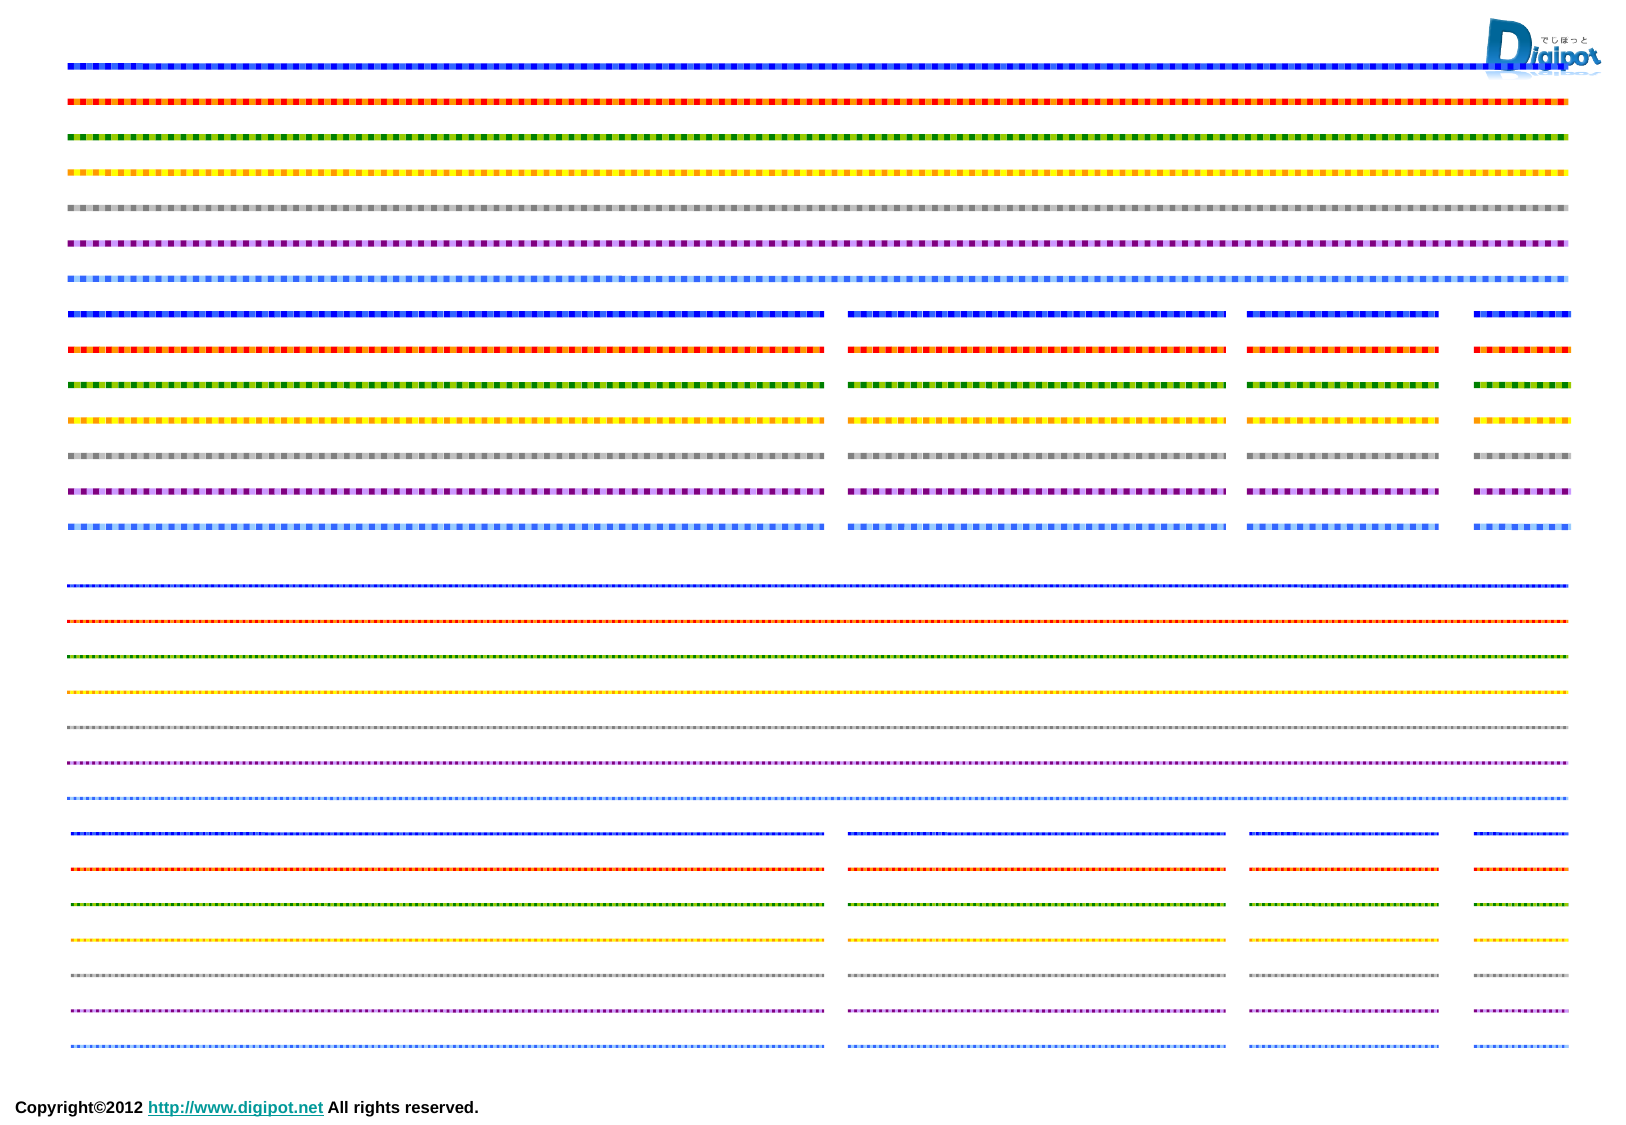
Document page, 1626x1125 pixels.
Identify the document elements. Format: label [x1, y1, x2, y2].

picture [1485, 18, 1602, 82]
